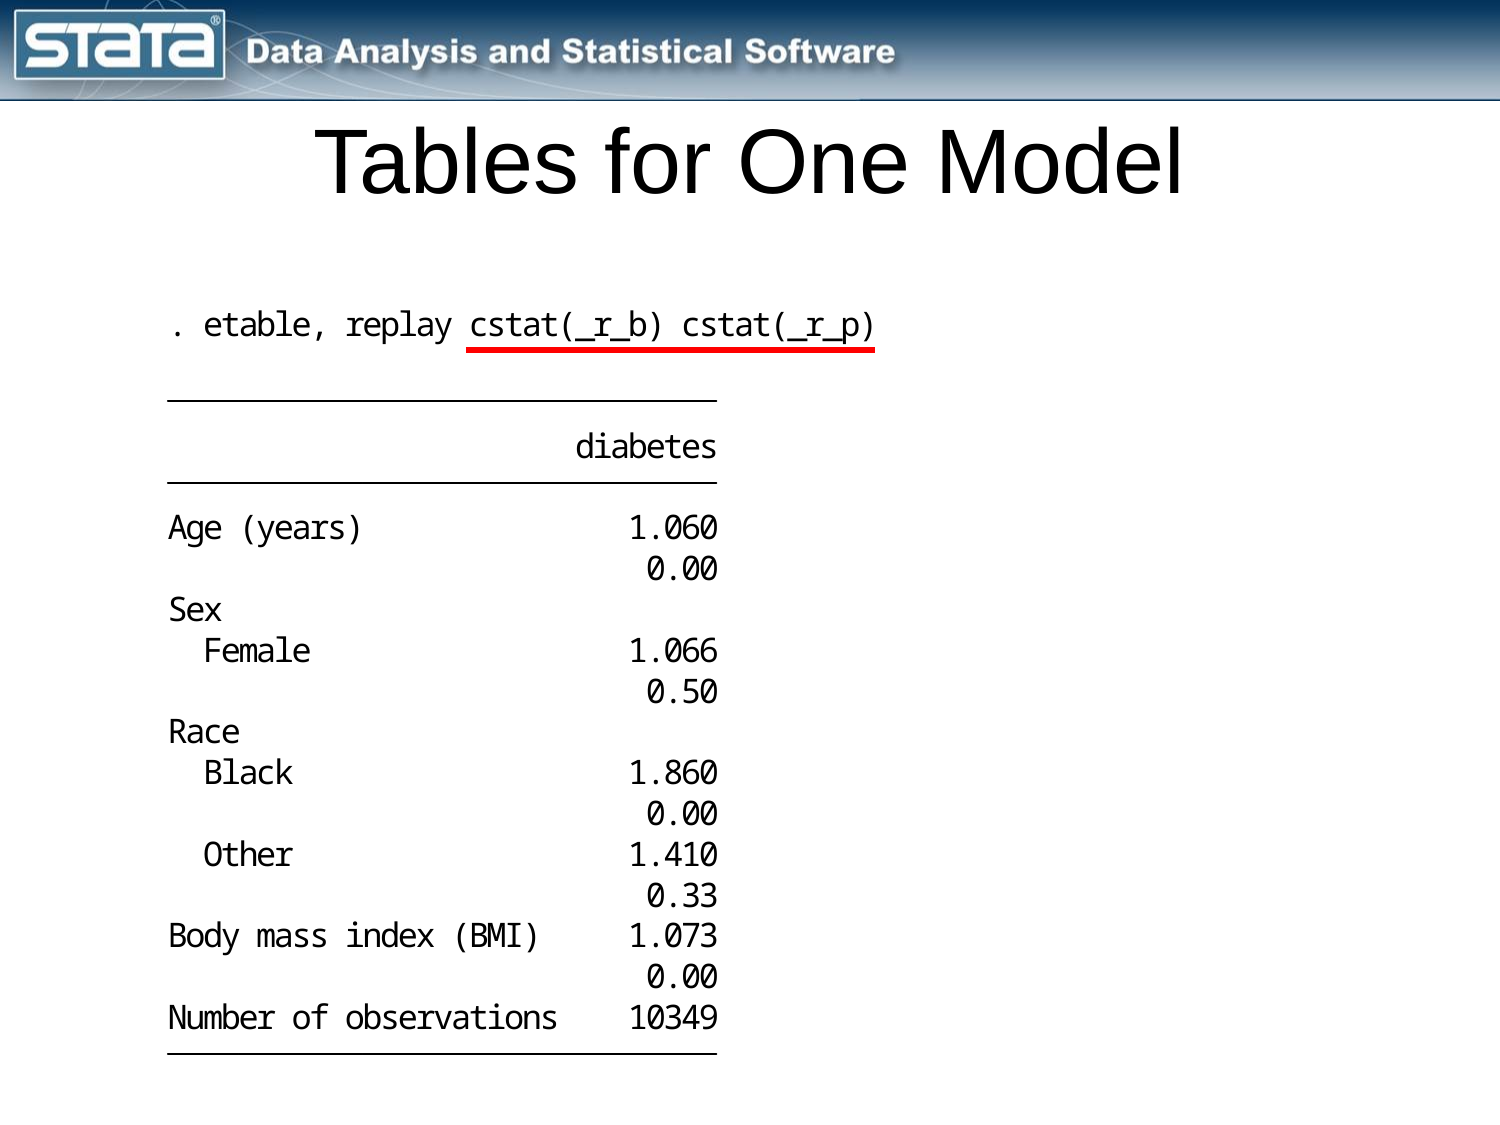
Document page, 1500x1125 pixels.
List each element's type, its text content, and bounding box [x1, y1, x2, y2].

title Tables for One Model [0, 108, 1500, 213]
picture [0, 0, 1500, 102]
picture [149, 299, 910, 1076]
